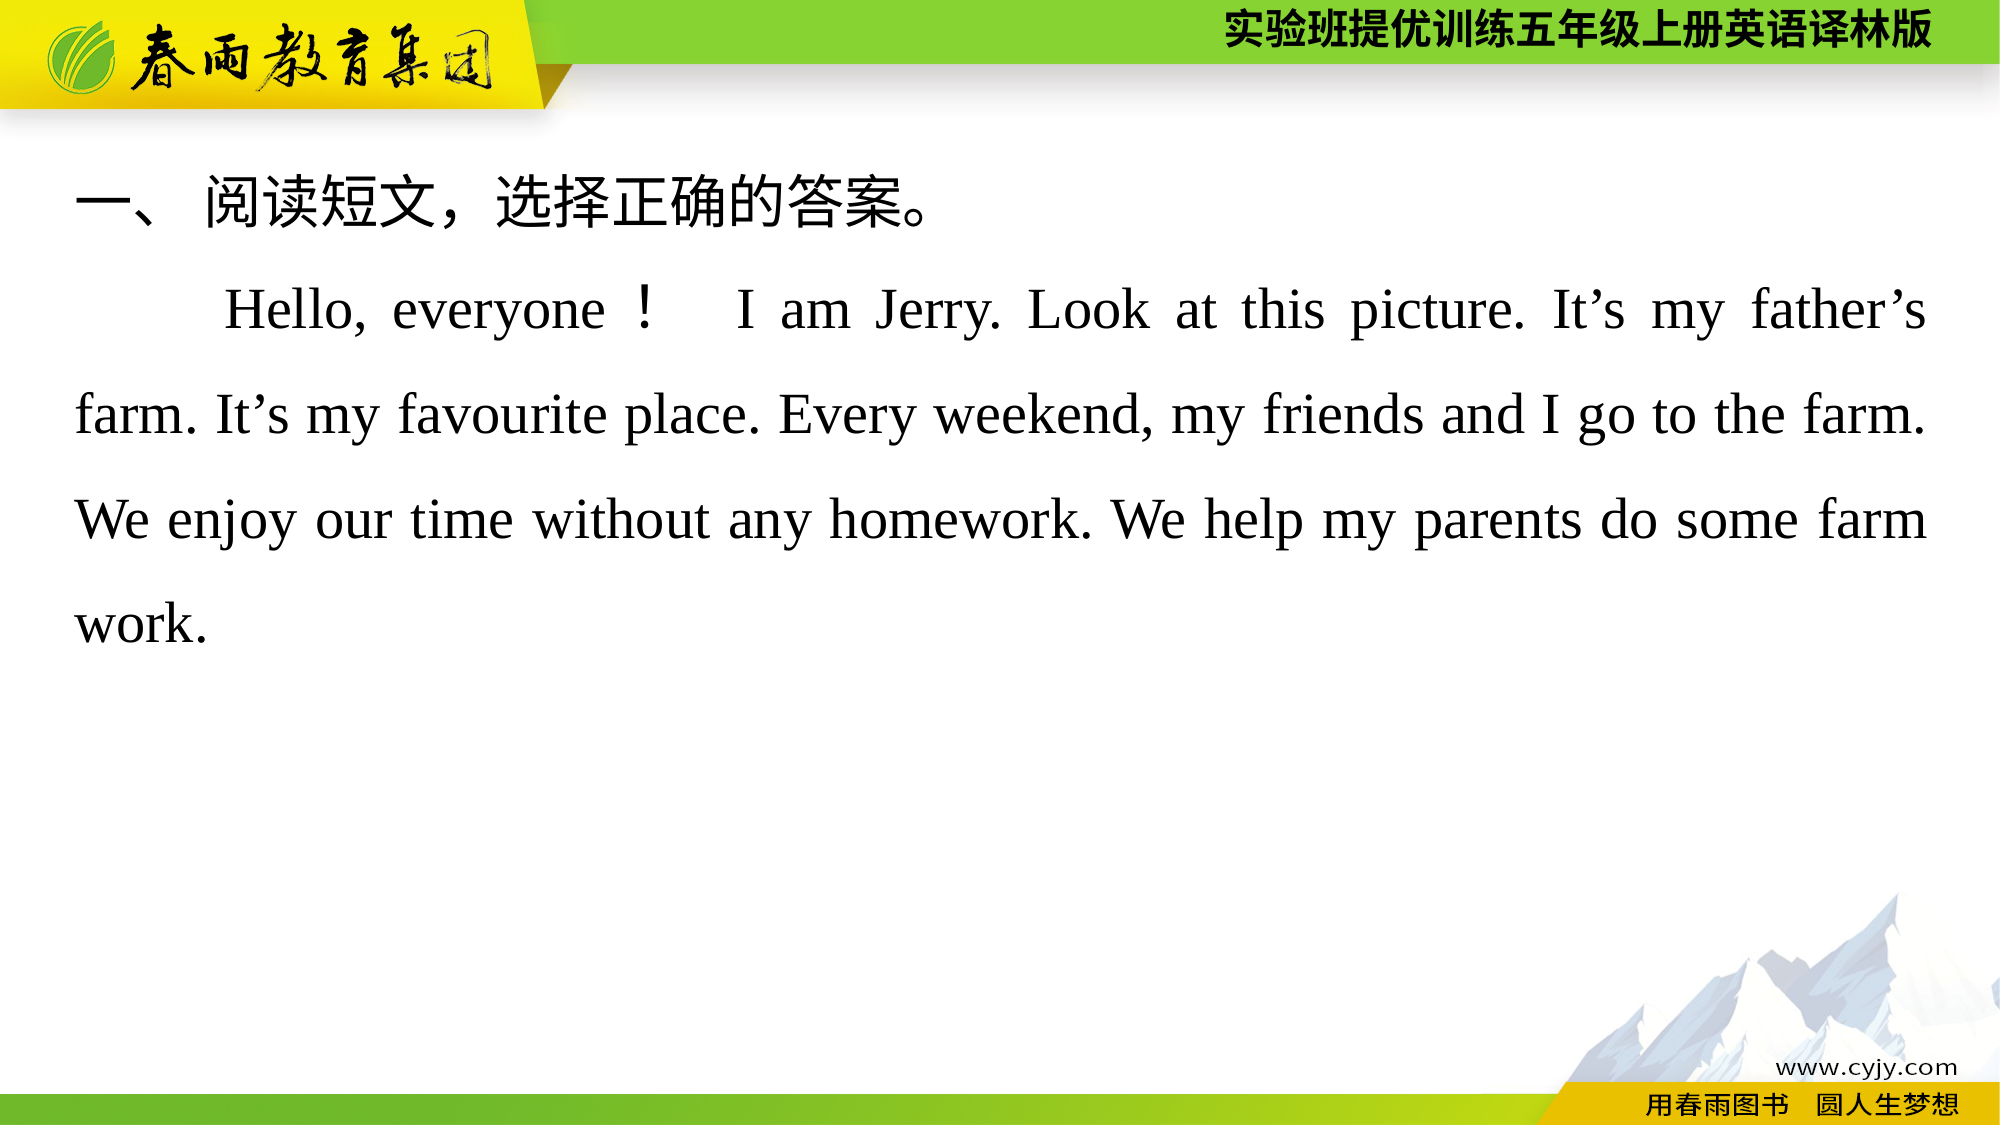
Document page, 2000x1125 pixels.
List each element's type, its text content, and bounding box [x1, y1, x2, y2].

list 一、 阅读短文，选择正确的答案。 Hello, everyone！ I am Jerry. Look at this picture. It’s my father’s farm. It’s my favourite place. Every weekend, my friends and I go to the farm. We enjoy our time without any homework. We help my parents do some farm work. [59, 122, 1944, 668]
picture [0, 0, 2000, 1125]
